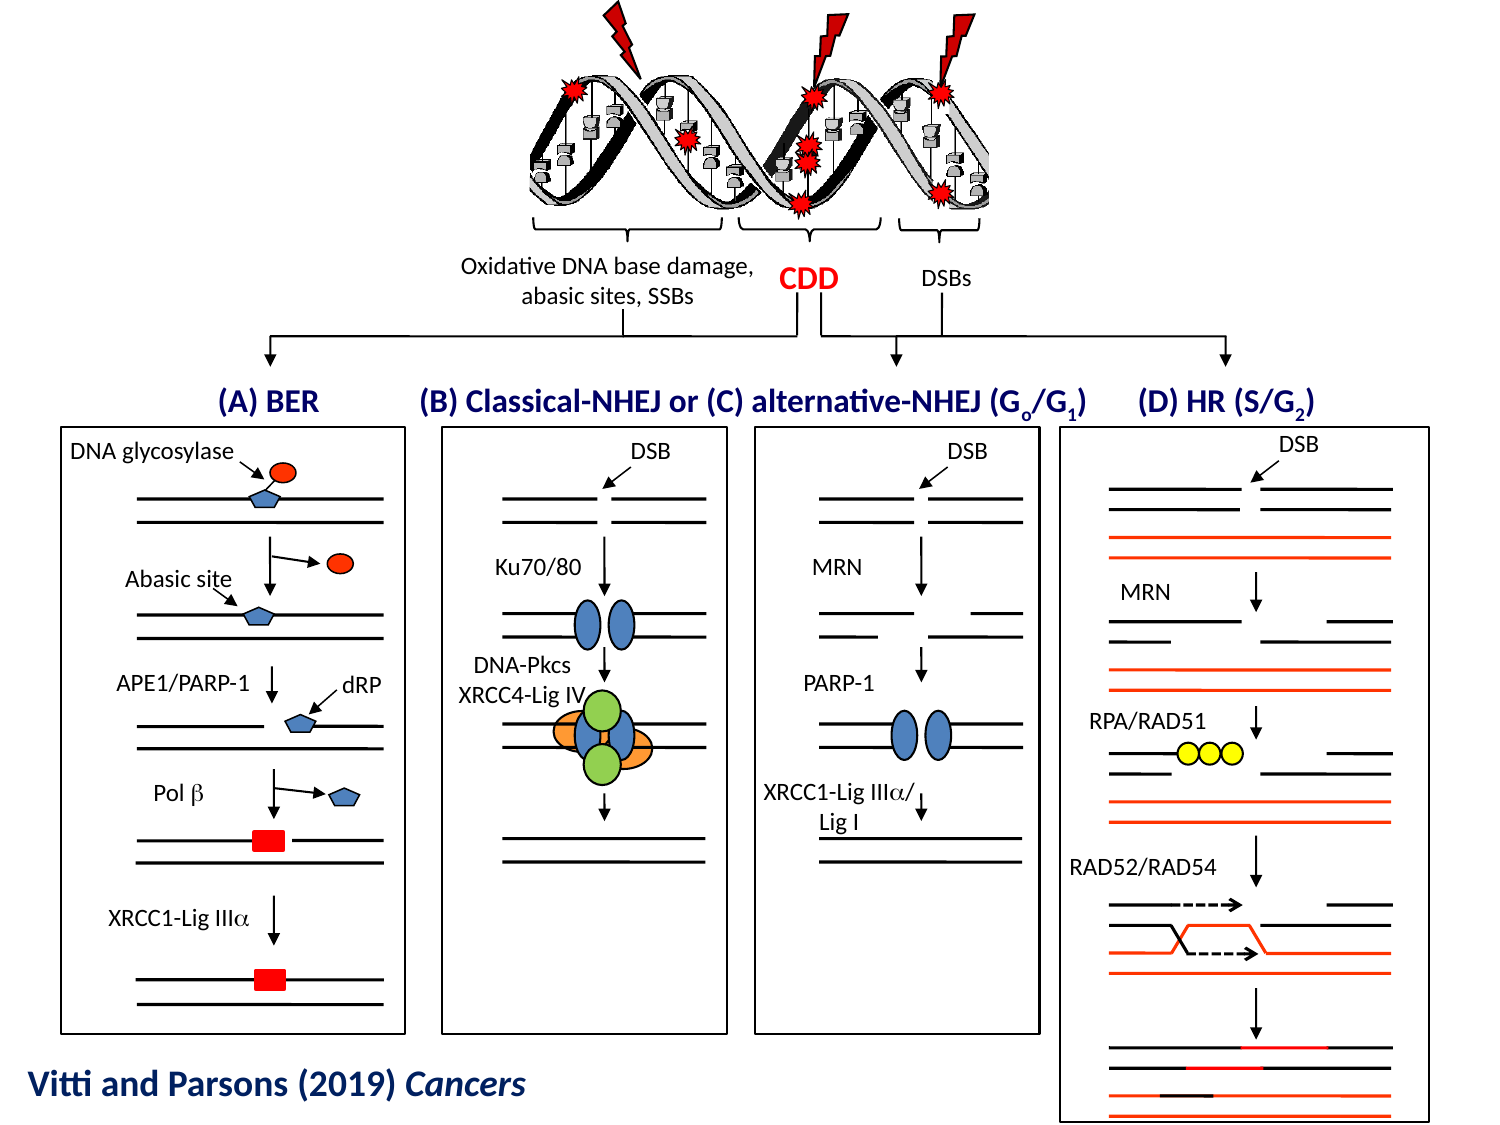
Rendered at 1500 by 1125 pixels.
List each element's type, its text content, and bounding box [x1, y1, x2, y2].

text_box [898, 219, 981, 244]
text_box [940, 14, 975, 72]
text_box [59, 425, 407, 1036]
text_box [532, 219, 723, 243]
text_box [753, 425, 1042, 1036]
text_box Vitti and Parsons (2019) Cancers [12, 1052, 1478, 1112]
text_box (A) BER [202, 371, 335, 425]
text_box [440, 425, 729, 1036]
text_box Oxidative DNA base damage, abasic sites, SSBs [446, 242, 770, 317]
text_box [1058, 1112, 1431, 1124]
picture [529, 73, 990, 211]
text_box DSB [1264, 420, 1335, 425]
text_box [814, 14, 849, 72]
text_box [737, 219, 882, 243]
text_box (B) Classical-NHEJ or (C) alternative-NHEJ (Go/G1) [404, 372, 1110, 433]
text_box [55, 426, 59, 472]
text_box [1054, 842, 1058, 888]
text_box DSBs [906, 254, 987, 299]
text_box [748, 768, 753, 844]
text_box CDD [764, 248, 854, 304]
text_box [603, 1, 639, 72]
text_box [1058, 425, 1431, 1052]
text_box (D) HR (S/G2) [1122, 372, 1331, 425]
